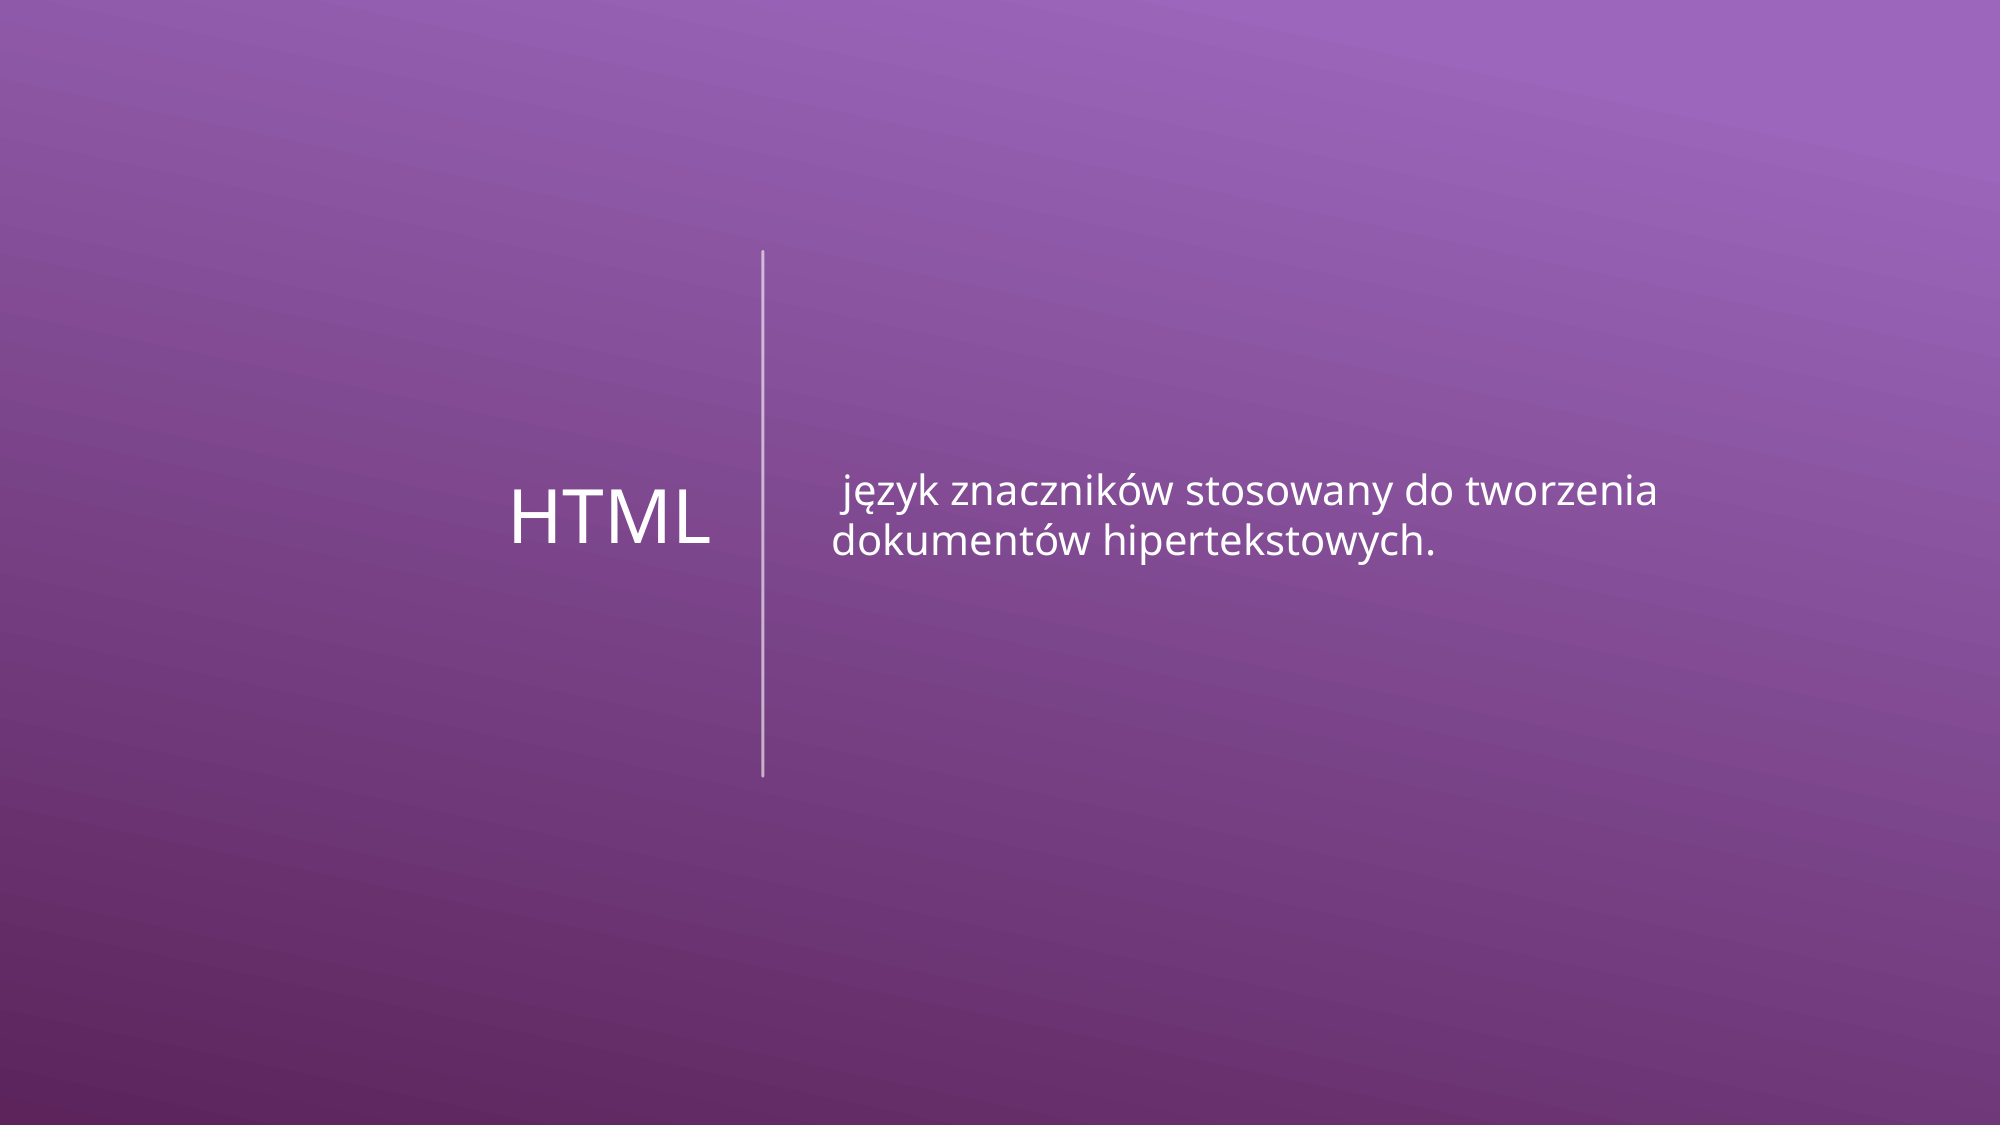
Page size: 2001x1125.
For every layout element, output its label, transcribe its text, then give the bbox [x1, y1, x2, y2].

title HTML [112, 112, 727, 915]
text_box [0, 0, 2000, 1125]
list język znaczników stosowany do tworzenia dokumentów hipertekstowych. [816, 112, 1849, 915]
